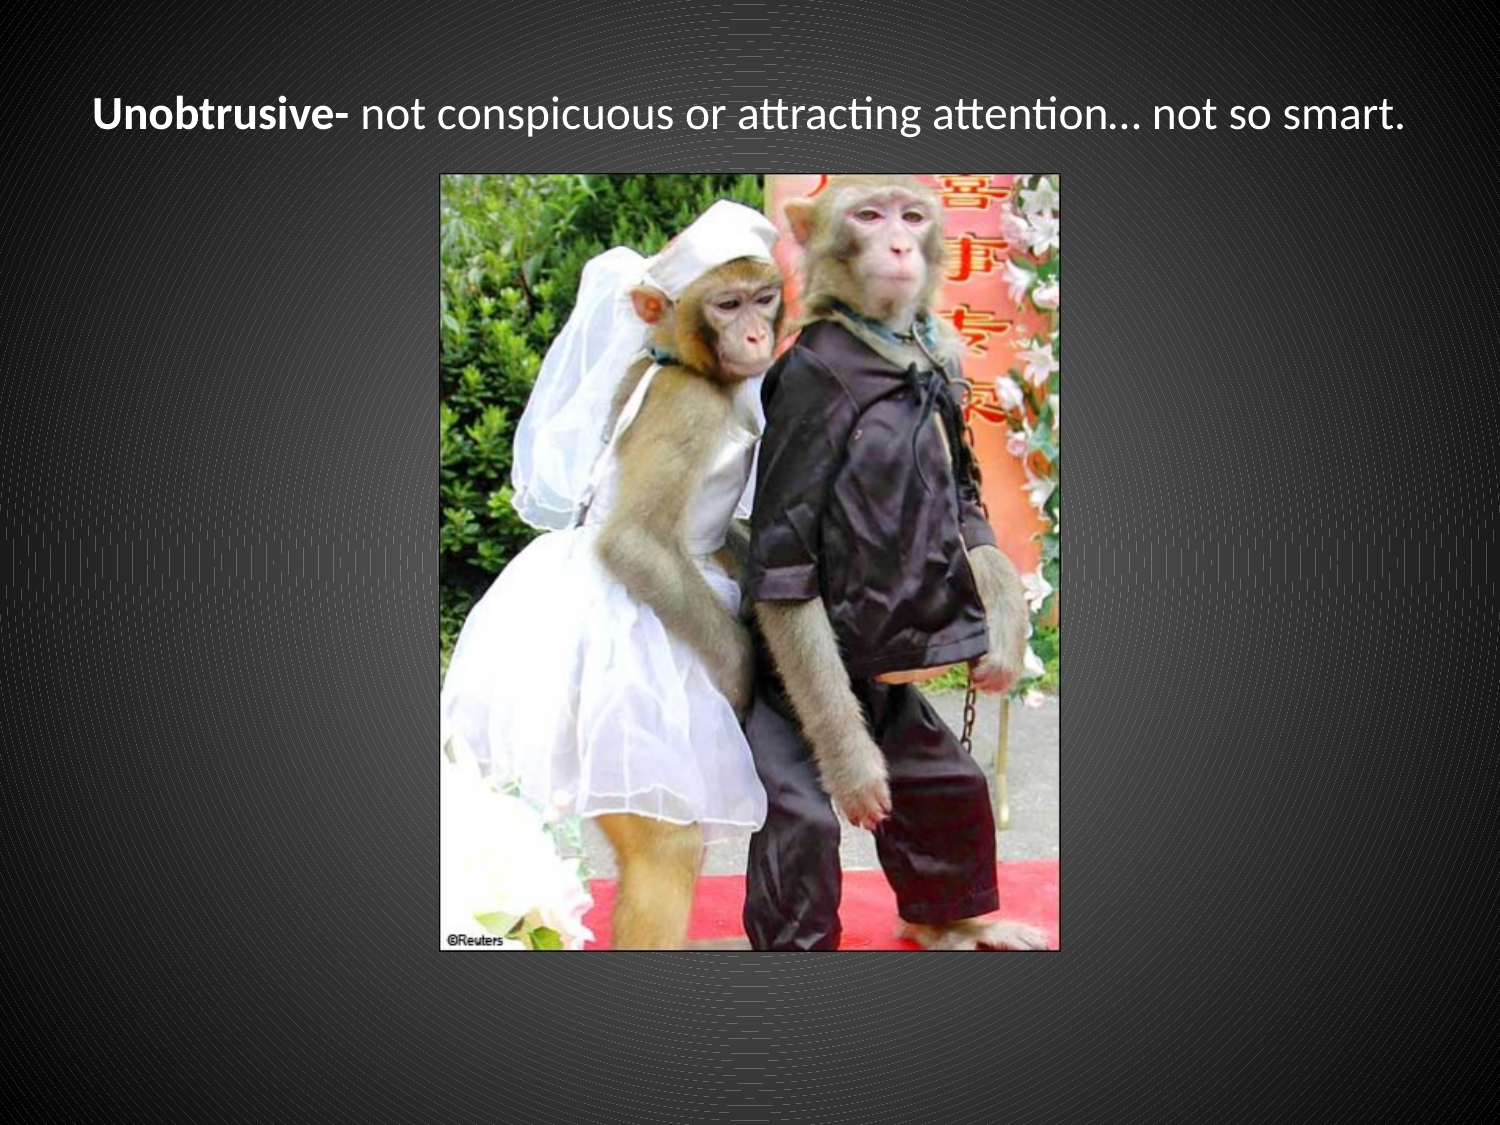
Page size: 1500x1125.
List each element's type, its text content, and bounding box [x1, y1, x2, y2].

title Unobtrusive- not conspicuous or attracting attention… not so smart. [75, 45, 1425, 233]
picture [438, 173, 1062, 952]
